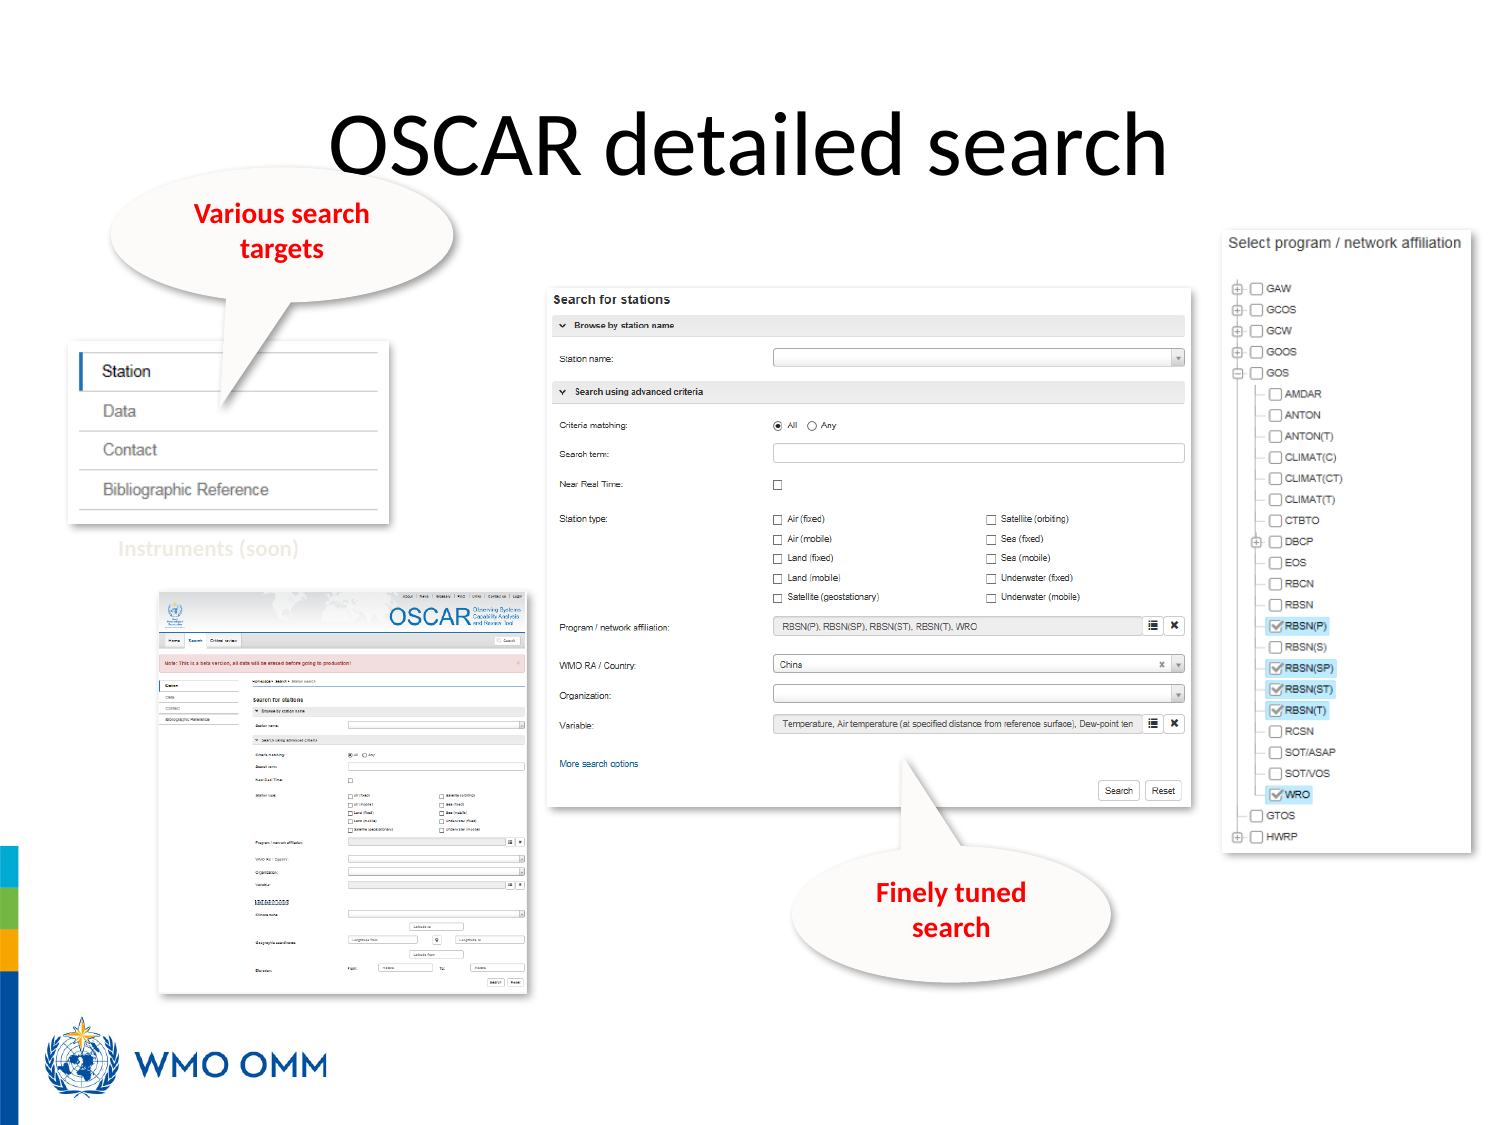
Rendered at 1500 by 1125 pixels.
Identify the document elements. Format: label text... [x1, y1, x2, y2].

text_box Finely tuned search [791, 815, 1111, 983]
title OSCAR detailed search [75, 45, 1425, 233]
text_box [68, 341, 389, 570]
picture [1222, 230, 1471, 853]
picture [546, 288, 1191, 807]
text_box Various search targets [110, 167, 454, 339]
picture [0, 845, 327, 1125]
picture [159, 591, 526, 993]
